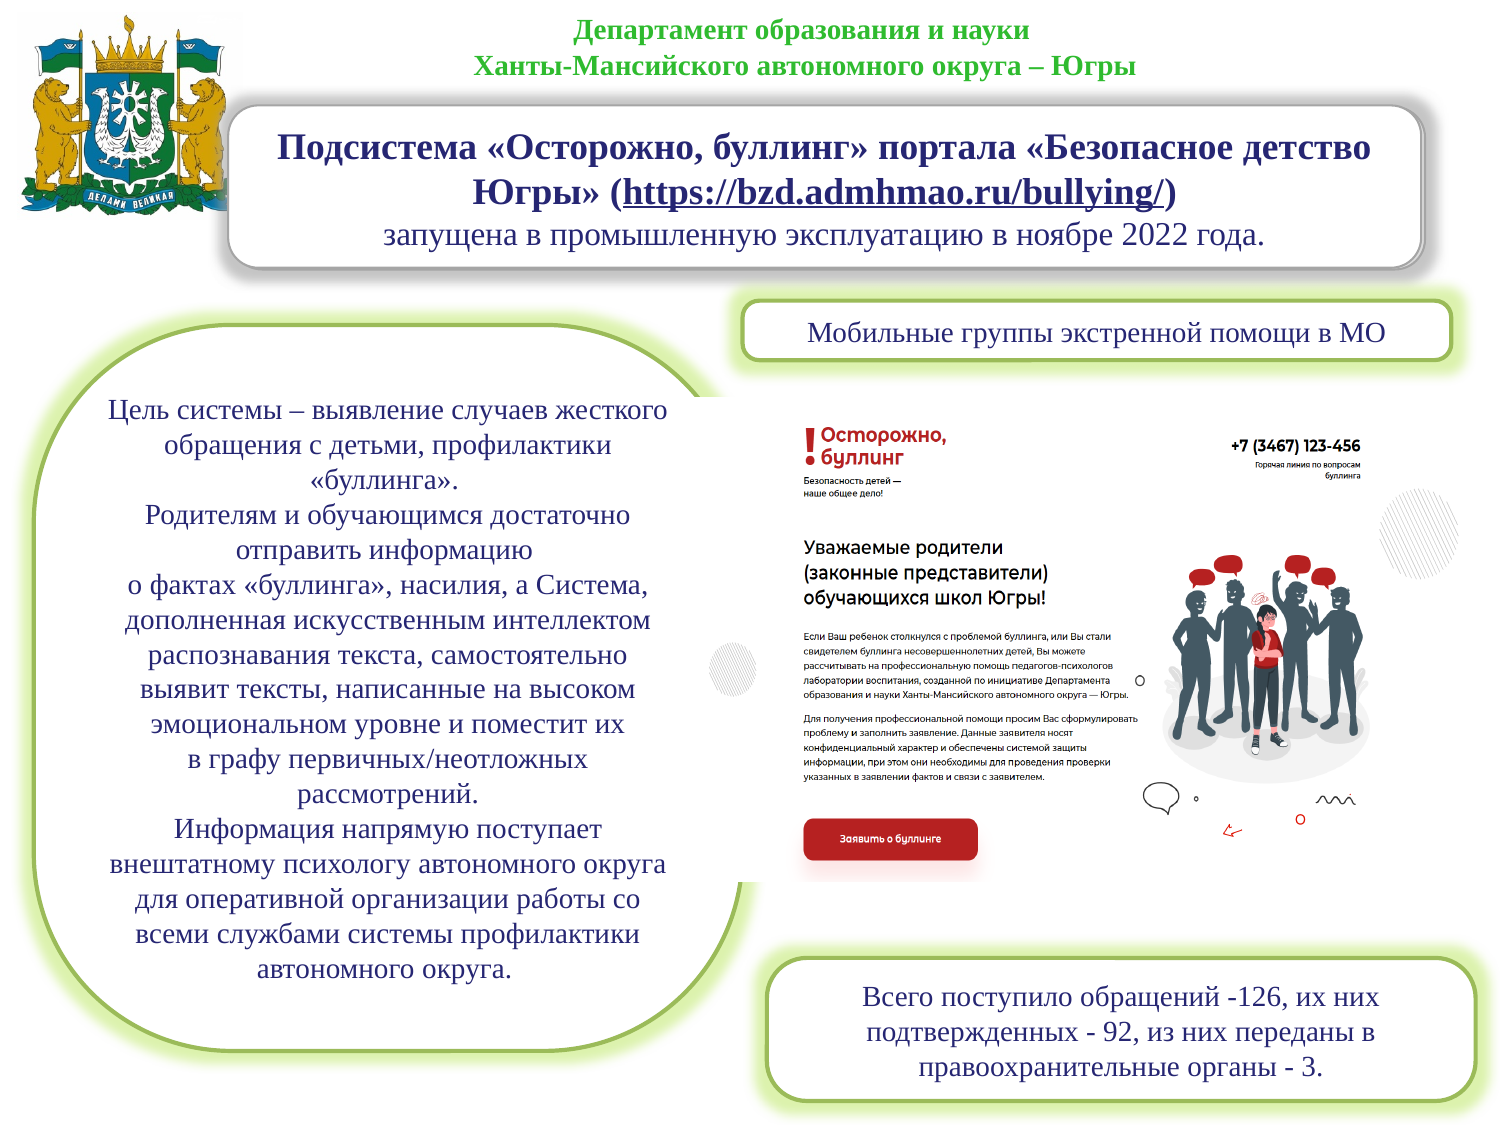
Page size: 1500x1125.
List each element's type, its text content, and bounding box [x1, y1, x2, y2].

text_box Подсистема «Осторожно, буллинг» портала «Безопасное детство Югры» (https://bzd.admhmao.ru/bullying/) запущена в промышленную эксплуатацию в ноябре 2022 года. [227, 104, 1423, 269]
picture [17, 12, 243, 220]
text_box Департамент образования и науки Ханты-Мансийского автономного округа – Югры [248, 31, 1402, 88]
text_box Мобильные группы экстренной помощи в МО [742, 300, 1452, 361]
picture [690, 397, 1500, 882]
text_box Всего поступило обращений -126, их них подтвержденных - 92, из них переданы в правоохранительные органы - 3. [766, 957, 1476, 1101]
text_box Цель системы – выявление случаев жесткого обращения с детьми, профилактики «буллинга». Родителям и обучающимся достаточно отправить информацию о фактах «буллинга», насилия, а Система, дополненная искусственным интеллектом распознавания текста, самостоятельно выявит тексты, написанные на высоком эмоциональном уровне и поместит их в графу первичных/неотложных рассмотрений. Информация напрямую поступает внештатному психологу автономного округа для оперативной организации работы со всеми службами системы профилактики автономного округа. [33, 324, 740, 1051]
